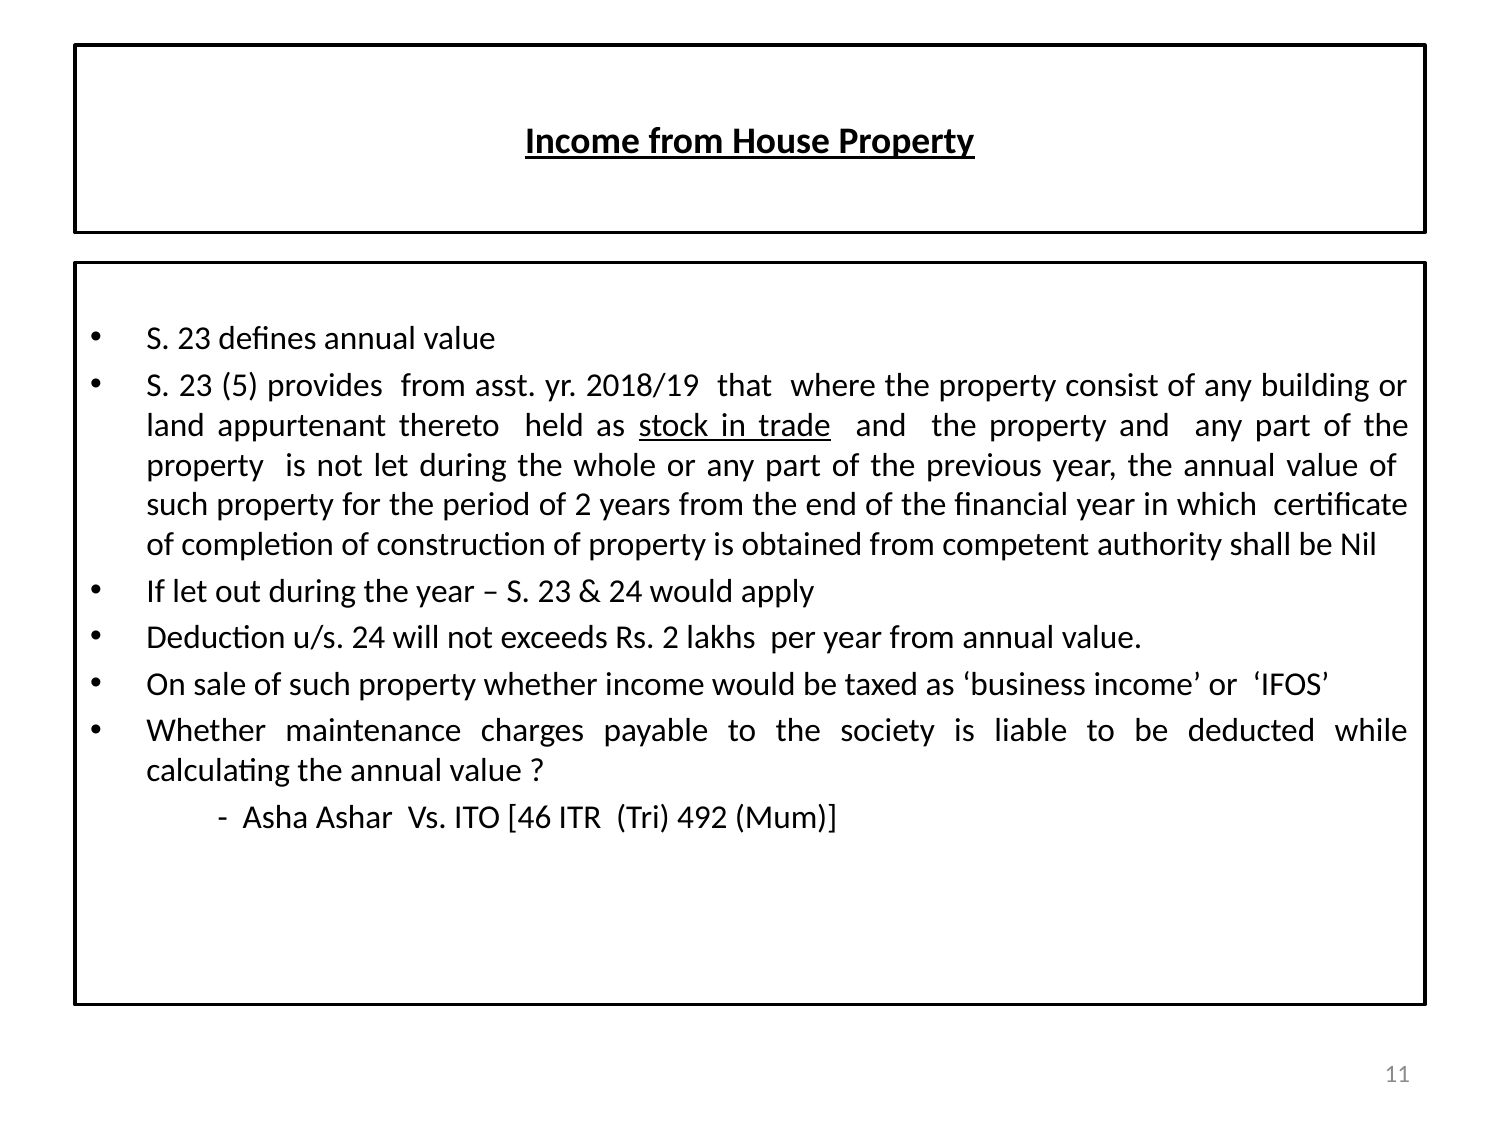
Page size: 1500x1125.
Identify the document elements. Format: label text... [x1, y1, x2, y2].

slide_number 11 [1074, 1042, 1425, 1103]
list S. 23 defines annual value S. 23 (5) provides from asst. yr. 2018/19 that where the property consist of any building or land appurtenant thereto held as stock in trade and the property and any part of the property is not let during the whole or any part of the previous year, the annual value of such property for the period of 2 years from the end of the financial year in which certificate of completion of construction of property is obtained from competent authority shall be Nil If let out during the year – S. 23 & 24 would apply Deduction u/s. 24 will not exceeds Rs. 2 lakhs per year from annual value. On sale of such property whether income would be taxed as ‘business income’ or ‘IFOS’ Whether maintenance charges payable to the society is liable to be deducted while calculating the annual value ? - Asha Ashar Vs. ITO [46 ITR (Tri) 492 (Mum)] [75, 262, 1425, 1005]
title Income from House Property [75, 45, 1425, 233]
